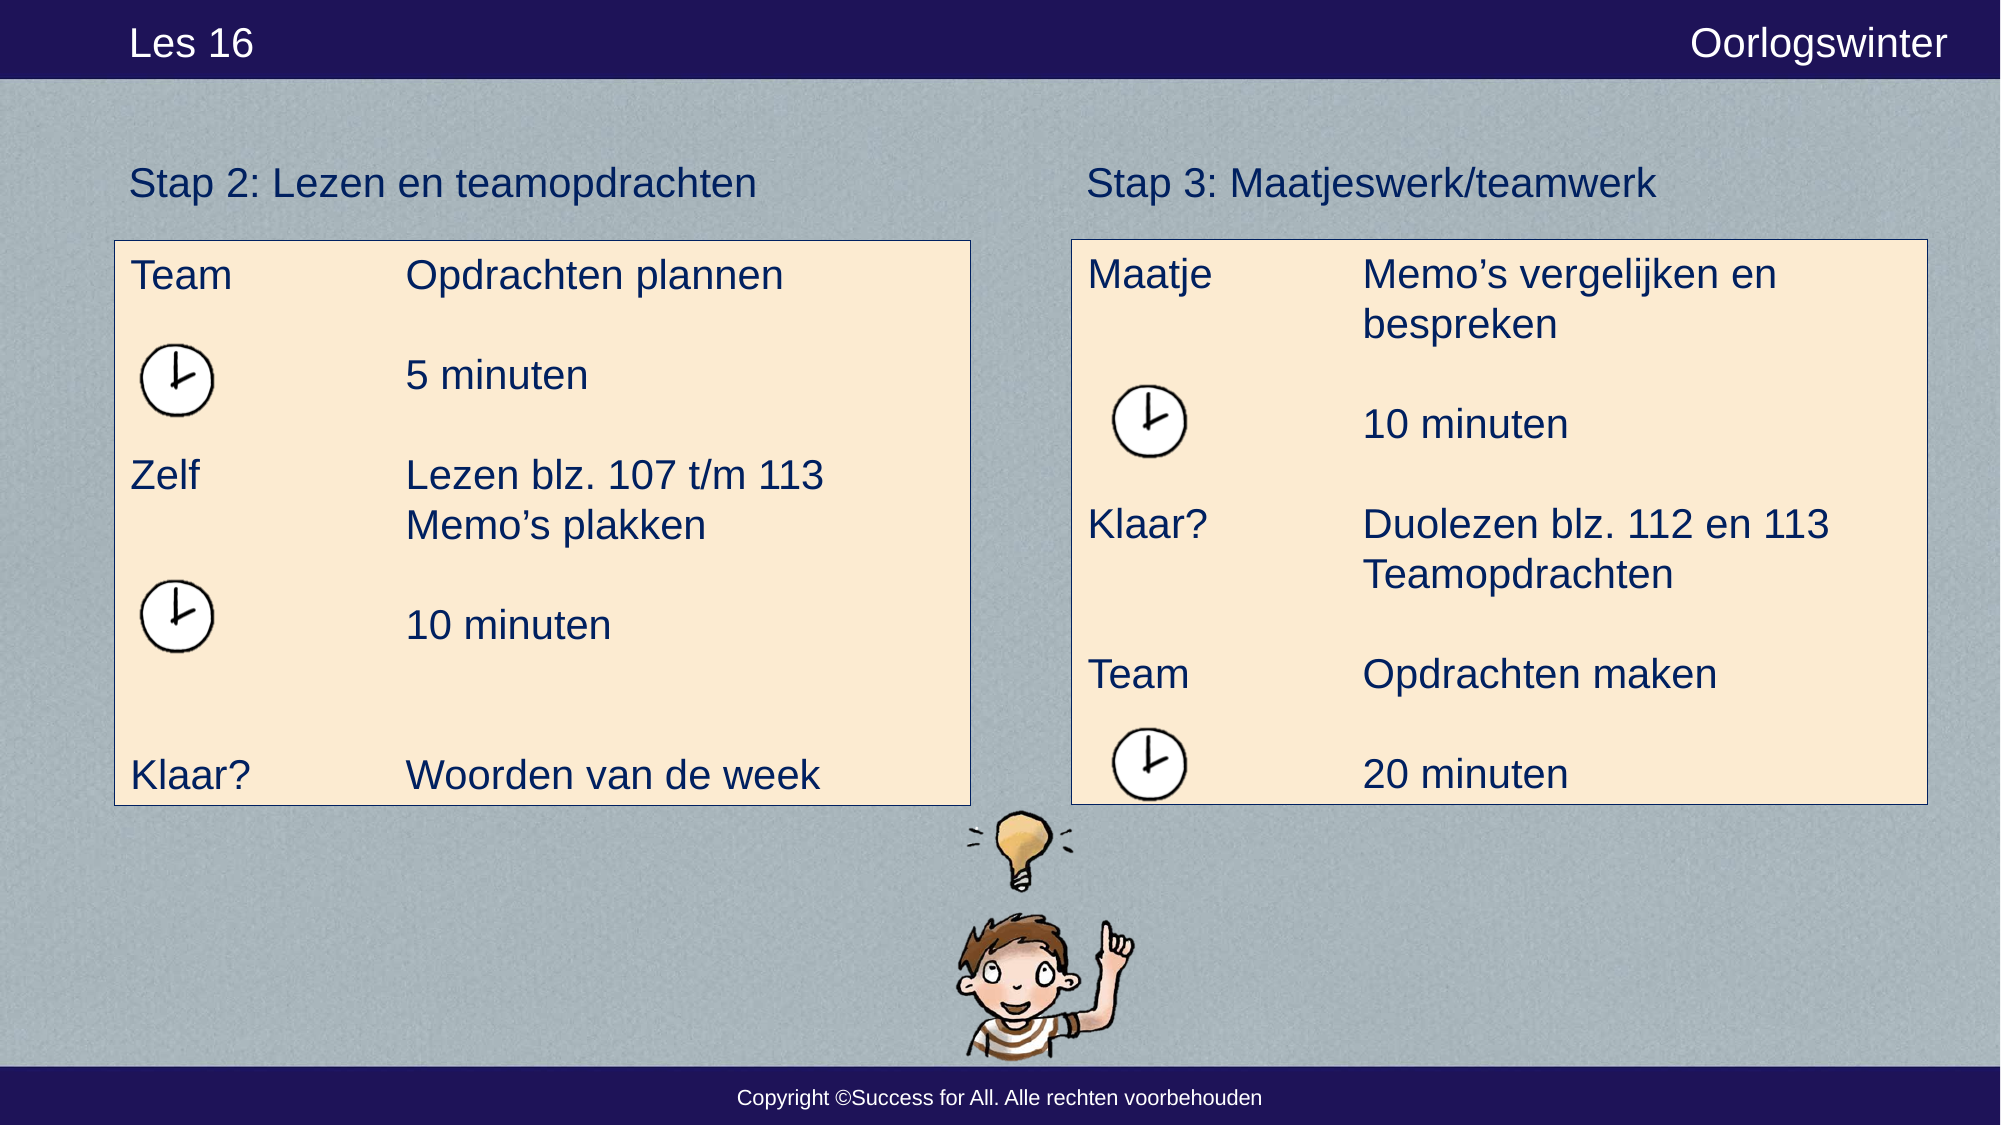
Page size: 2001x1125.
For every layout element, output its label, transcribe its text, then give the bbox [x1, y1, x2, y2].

text_box Les 16 [114, 8, 354, 73]
text_box Maatje Memo’s vergelijken en bespreken 10 minuten Klaar? Duolezen blz. 112 en 113 Teamopdrachten Team Opdrachten maken 20 minuten [1071, 239, 1928, 805]
text_box Copyright ©Success for All. Alle rechten voorbehouden [0, 1076, 2000, 1125]
text_box Oorlogswinter [786, 8, 1963, 73]
text_box Stap 3: Maatjeswerk/teamwerk [1071, 148, 1864, 214]
text_box Team Opdrachten plannen 5 minuten Zelf Lezen blz. 107 t/m 113 Memo’s plakken 10 minuten Klaar? Woorden van de week [114, 240, 971, 806]
picture [0, 0, 2001, 1125]
text_box Stap 2: Lezen en teamopdrachten [114, 148, 907, 214]
